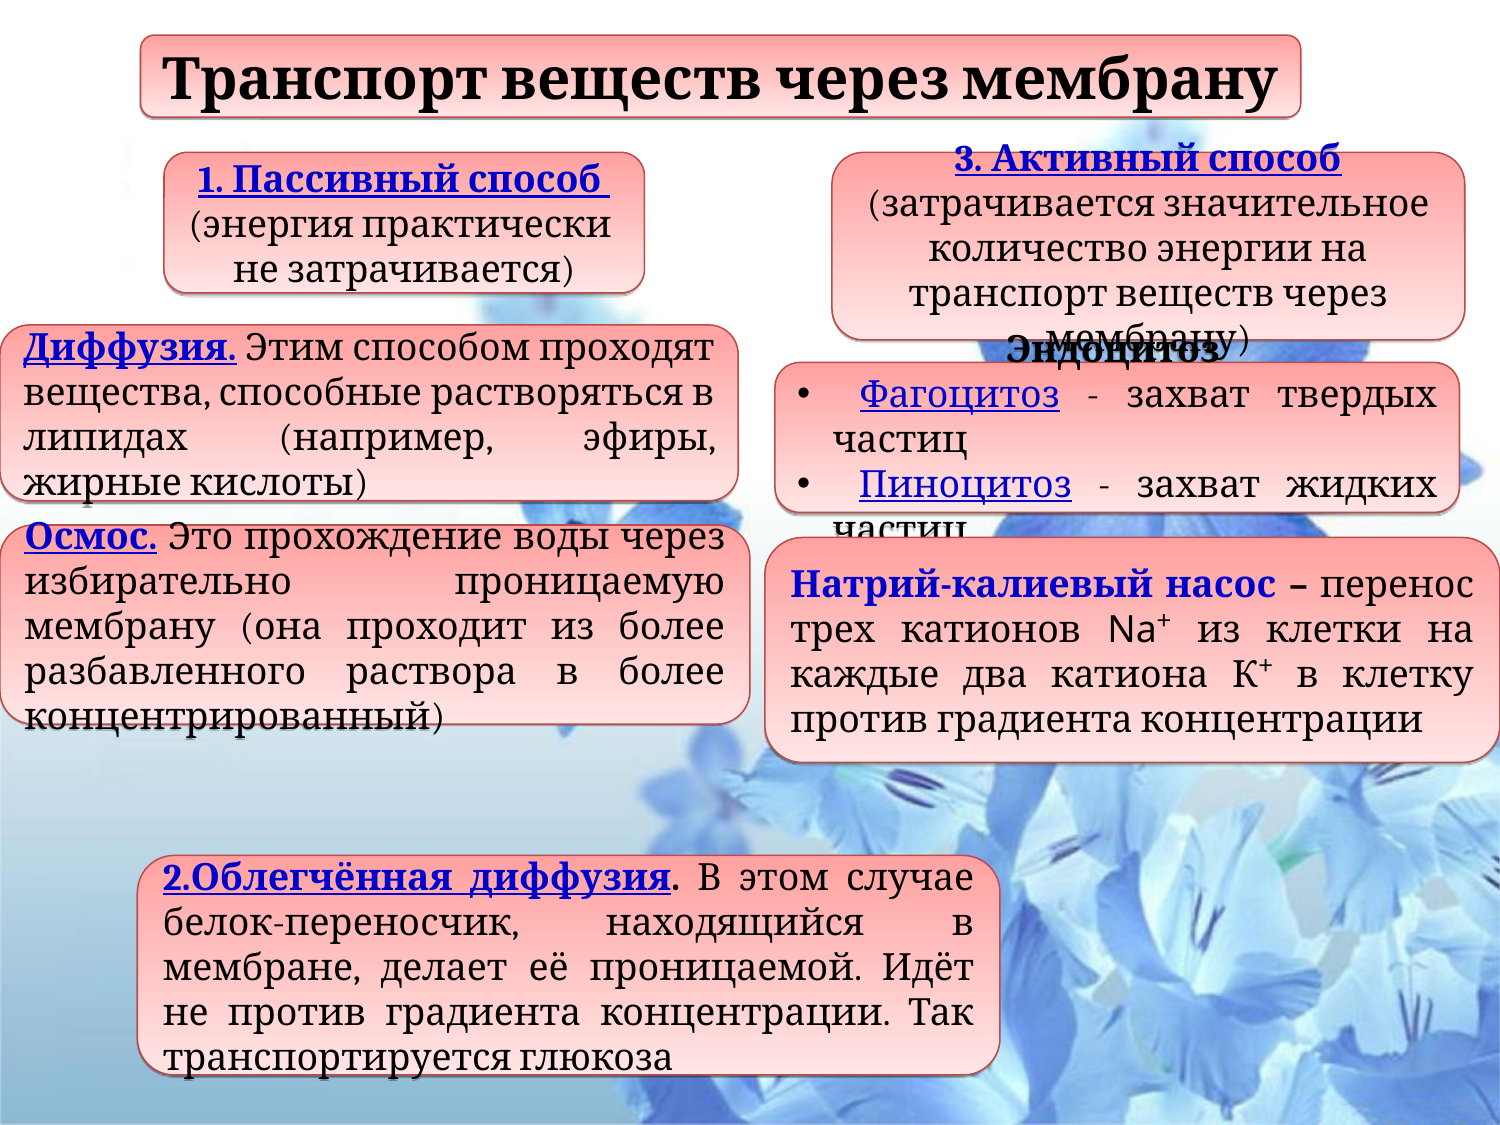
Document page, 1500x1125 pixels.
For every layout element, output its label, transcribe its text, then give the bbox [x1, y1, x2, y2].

text_box Диффузия. Этим способом проходят вещества, способные растворяться в липидах (например, эфиры, жирные кислоты) [0, 324, 739, 501]
text_box Транспорт веществ через мембрану [140, 35, 1301, 118]
text_box 1. Пассивный способ (энергия практически не затрачивается) [163, 152, 645, 293]
text_box 3. Активный способ (затрачивается значительное количество энергии на транспорт веществ через мембрану) [831, 152, 1465, 340]
text_box Натрий-калиевый насос – перенос трех катионов Na⁺ из клетки на каждые два катиона К⁺ в клетку против градиента концентрации [764, 537, 1500, 763]
text_box Эндоцитоз Фагоцитоз - захват твердых частиц Пиноцитоз - захват жидких частиц [774, 362, 1460, 513]
text_box 2.Облегчённая диффузия. В этом случае белок-переносчик, находящийся в мембране, делает её проницаемой. Идёт не против градиента концентрации. Так транспортируется глюкоза [137, 855, 1000, 1075]
picture [0, 0, 1500, 1125]
text_box Осмос. Это прохождение воды через избирательно проницаемую мембрану (она проходит из более разбавленного раствора в более концентрированный) [0, 525, 750, 725]
